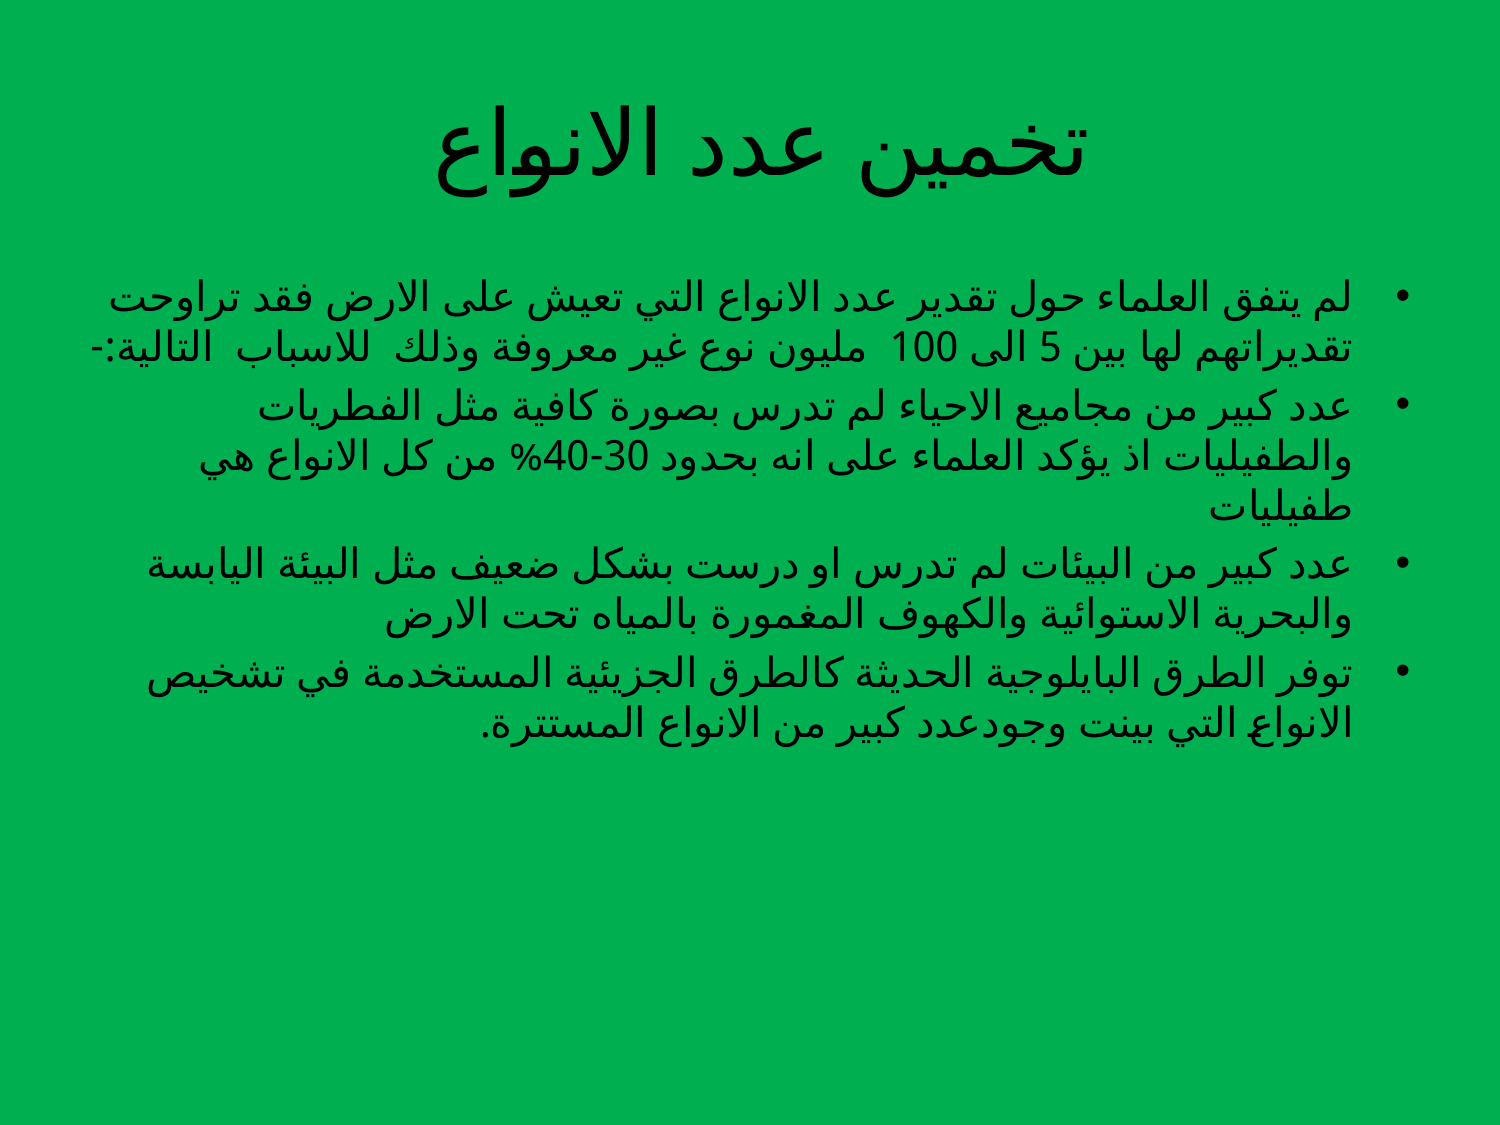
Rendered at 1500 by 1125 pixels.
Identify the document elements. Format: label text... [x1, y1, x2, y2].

list لم يتفق العلماء حول تقدير عدد الانواع التي تعيش على الارض فقد تراوحت تقديراتهم لها بين 5 الى 100 مليون نوع غير معروفة وذلك للاسباب التالية:- عدد كبير من مجاميع الاحياء لم تدرس بصورة كافية مثل الفطريات والطفيليات اذ يؤكد العلماء على انه بحدود 30-40% من كل الانواع هي طفيليات عدد كبير من البيئات لم تدرس او درست بشكل ضعيف مثل البيئة اليابسة والبحرية الاستوائية والكهوف المغمورة بالمياه تحت الارض توفر الطرق البايلوجية الحديثة كالطرق الجزيئية المستخدمة في تشخيص الانواع التي بينت وجودعدد كبير من الانواع المستترة. [75, 262, 1425, 1005]
title تخمين عدد الانواع [75, 45, 1425, 233]
